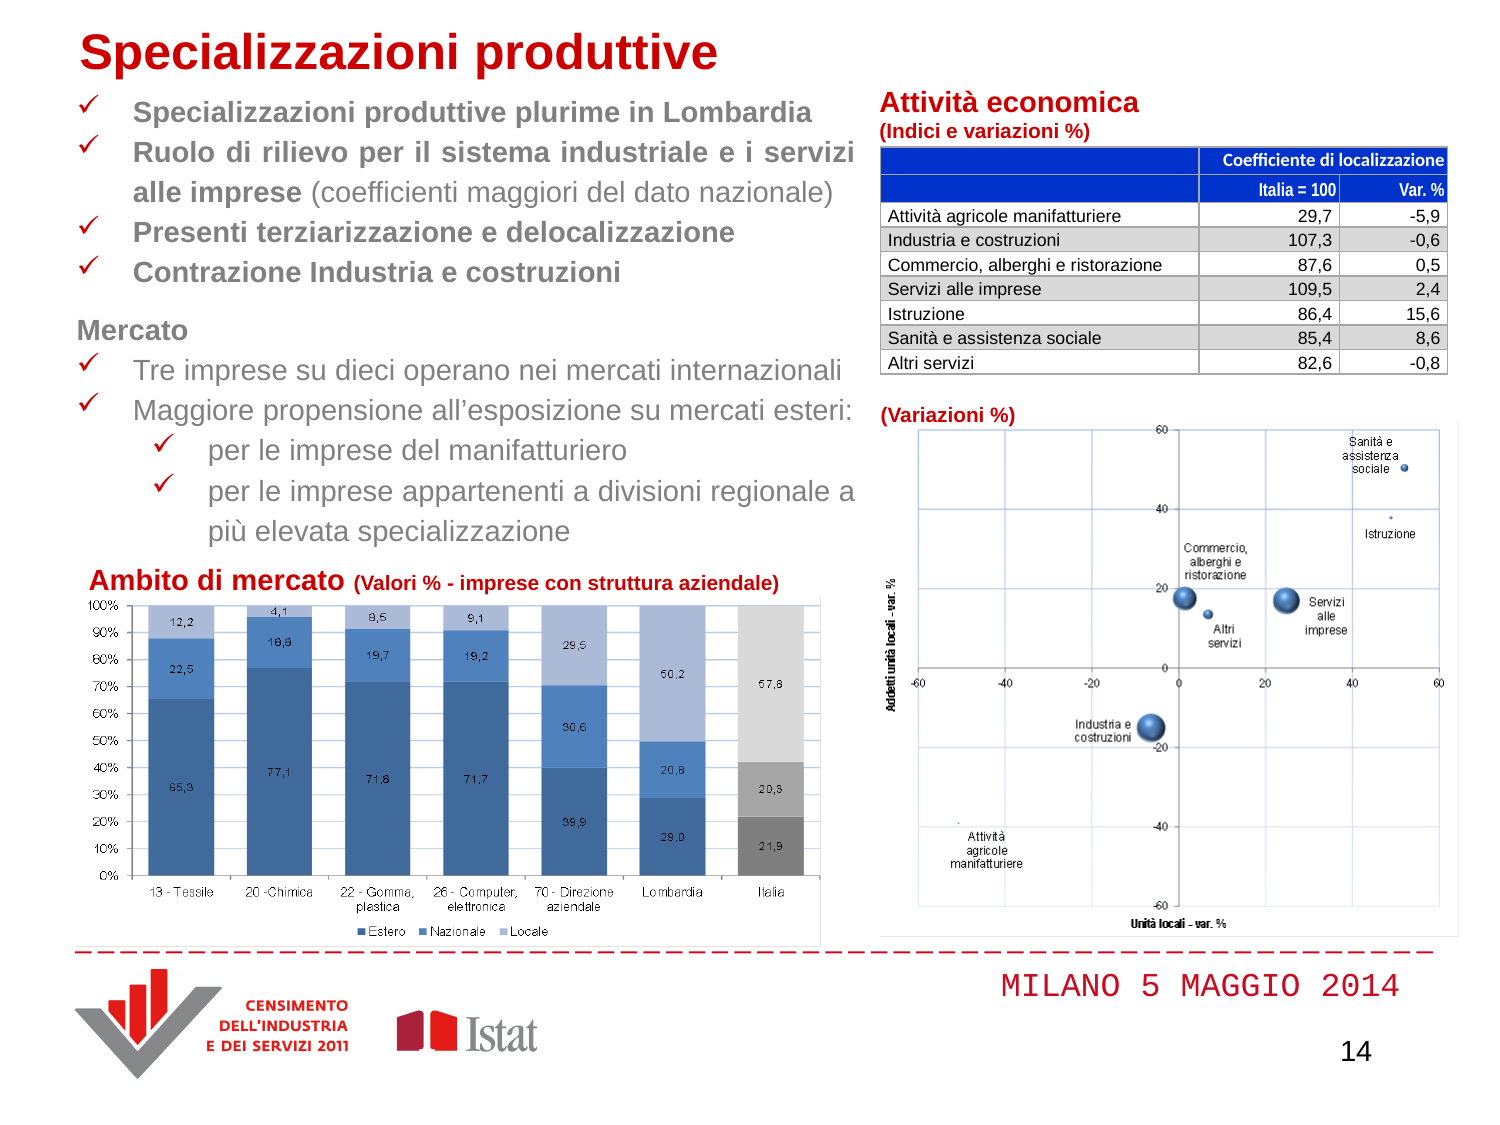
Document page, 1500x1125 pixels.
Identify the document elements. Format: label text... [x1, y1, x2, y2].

table_cell Sanità e assistenza sociale [881, 326, 1198, 349]
text_box Specializzazioni produttive plurime in Lombardia Ruolo di rilievo per il sistema industriale e i servizi alle imprese (coefficienti maggiori del dato nazionale) Presenti terziarizzazione e delocalizzazione Contrazione Industria e costruzioni Mercato Tre imprese su dieci operano nei mercati internazionali Maggiore propensione all’esposizione su mercati esteri: per le imprese del manifatturiero per le imprese appartenenti a divisioni regionale a più elevata specializzazione [76, 87, 857, 548]
table_cell Var. % [1340, 175, 1447, 202]
table_cell 29,7 [1200, 203, 1339, 226]
table_header Coefficiente di localizzazione [1200, 149, 1447, 174]
picture [880, 420, 1459, 938]
table_cell 82,6 [1200, 350, 1339, 373]
table_cell Commercio, alberghi e ristorazione [881, 252, 1198, 275]
table_cell Attività agricole manifatturiere [881, 203, 1198, 226]
table_cell 0,5 [1340, 252, 1447, 275]
table_cell 87,6 [1200, 252, 1339, 275]
text_box (Variazioni %) [880, 396, 1418, 420]
slide_number 14 [1074, 1025, 1388, 1100]
table_cell Industria e costruzioni [881, 228, 1198, 251]
picture [76, 596, 822, 947]
table_cell Servizi alle imprese [881, 277, 1198, 300]
table_cell 15,6 [1340, 301, 1447, 324]
table_cell 2,4 [1340, 277, 1447, 300]
picture [75, 969, 538, 1082]
table_cell 86,4 [1200, 301, 1339, 324]
table_cell -0,6 [1340, 228, 1447, 251]
table_cell 85,4 [1200, 326, 1339, 349]
table_cell [881, 175, 1198, 202]
table_cell -5,9 [1340, 203, 1447, 226]
table_cell 107,3 [1200, 228, 1339, 251]
table_cell -0,8 [1340, 350, 1447, 373]
table_cell 109,5 [1200, 277, 1339, 300]
table_cell Altri servizi [881, 350, 1198, 373]
table_cell 8,6 [1340, 326, 1447, 349]
table_cell Italia = 100 [1200, 175, 1339, 202]
text_box Ambito di mercato (Valori % - imprese con struttura aziendale) [88, 559, 875, 598]
text_box Specializzazioni produttive [64, 12, 815, 87]
table_cell Istruzione [881, 301, 1198, 324]
table_header [881, 149, 1198, 174]
text_box Attività economica (Indici e variazioni %) [879, 77, 1448, 149]
